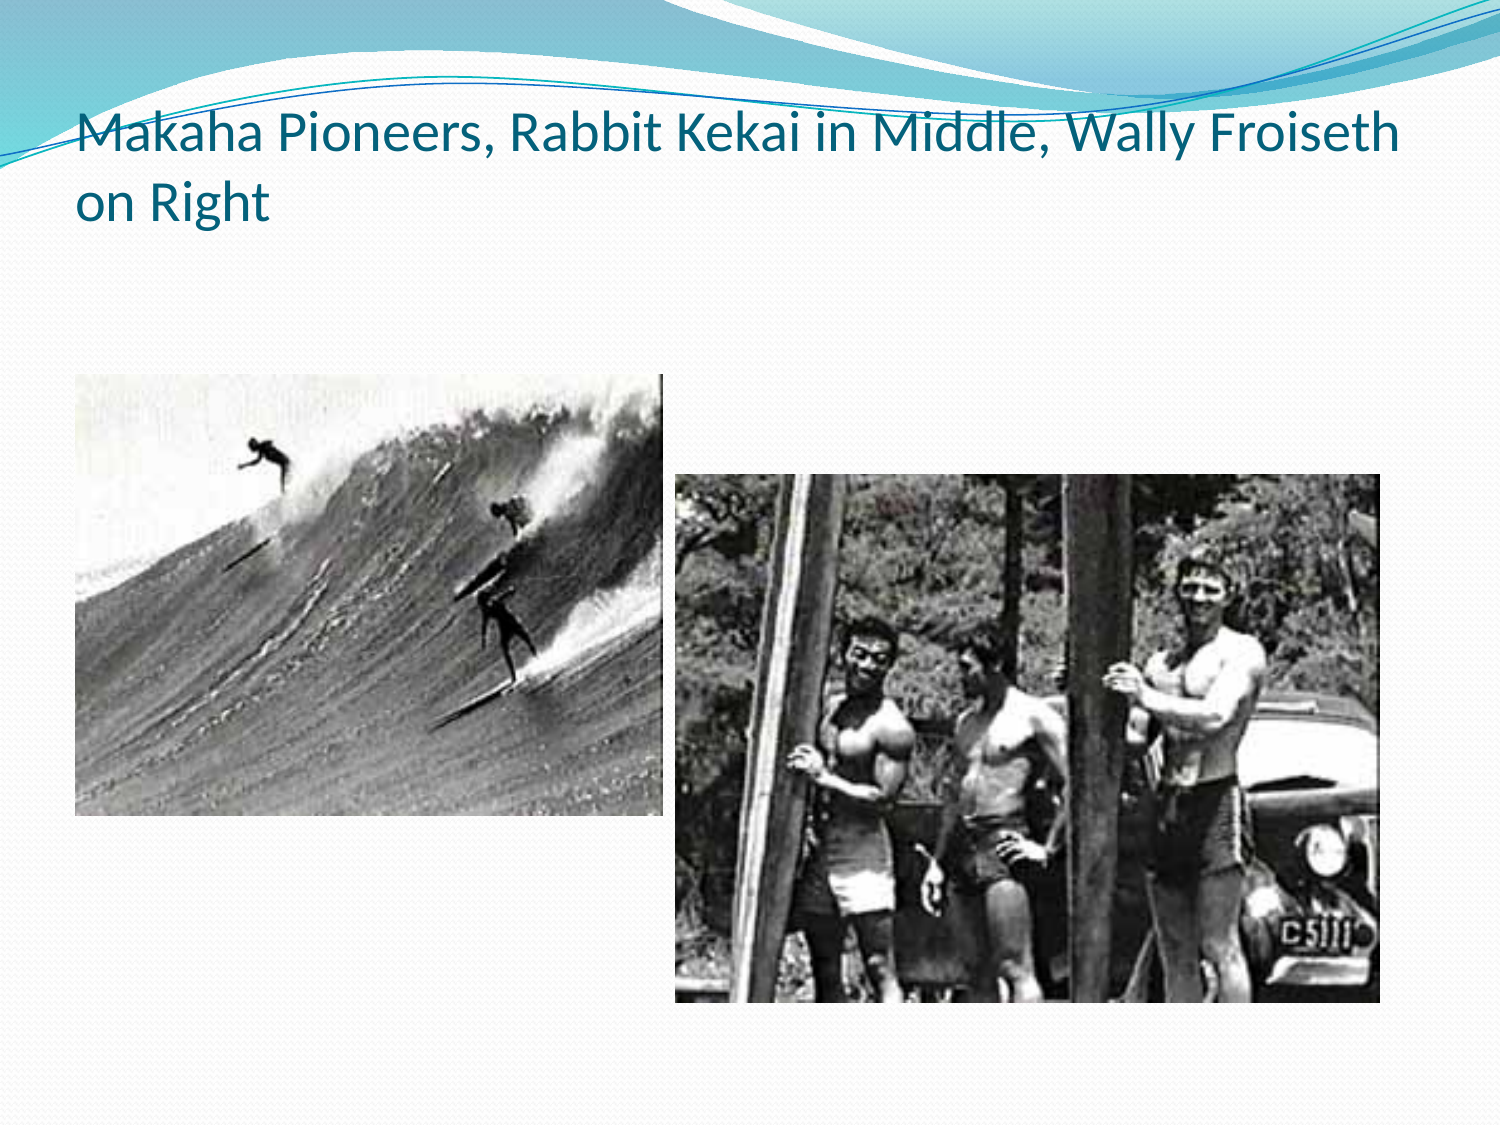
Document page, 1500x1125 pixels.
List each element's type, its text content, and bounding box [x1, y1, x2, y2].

title Makaha Pioneers, Rabbit Kekai in Middle, Wally Froiseth on Right [75, 115, 1438, 303]
picture [74, 374, 663, 816]
picture [674, 474, 1380, 1004]
